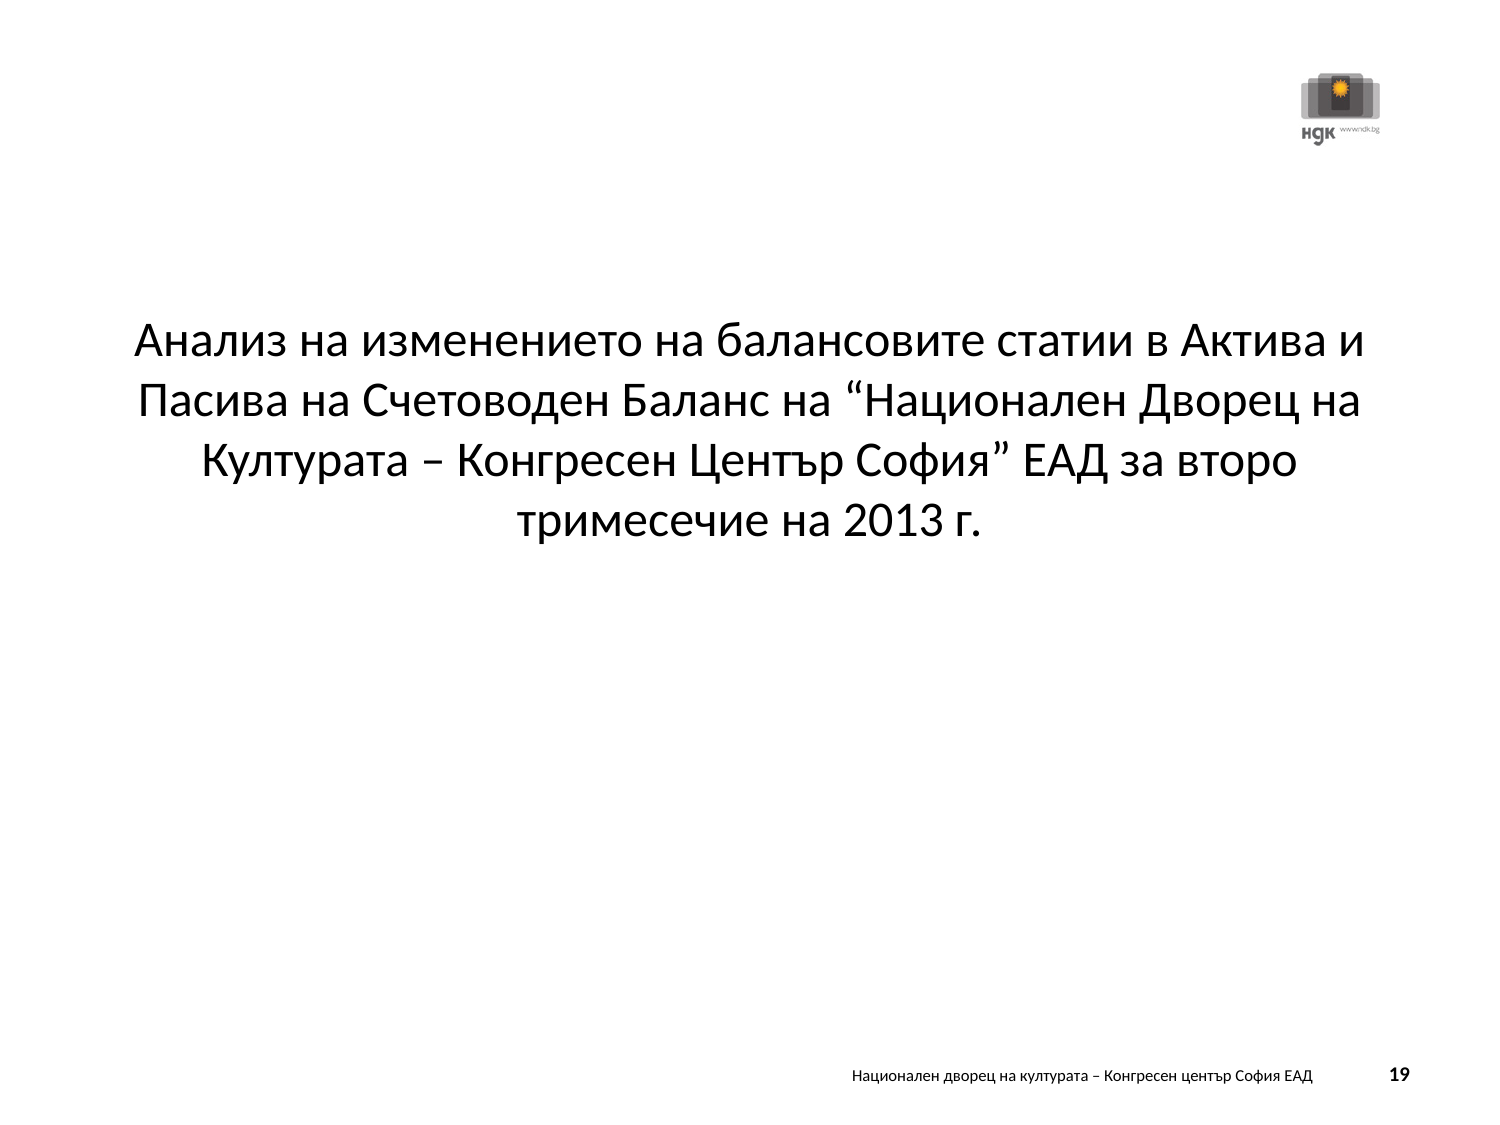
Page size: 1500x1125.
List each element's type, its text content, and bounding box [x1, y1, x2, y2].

title Анализ на изменението на балансовите статии в Актива и Пасива на Счетоводен Баланс на “Национален Дворец на Културата – Конгресен Център София” ЕАД за второ тримесечие на 2013 г. [112, 196, 1388, 657]
picture [1282, 62, 1397, 151]
text_box Национален дворец на културата – Конгресен център София ЕАД 19 [599, 1042, 1425, 1103]
